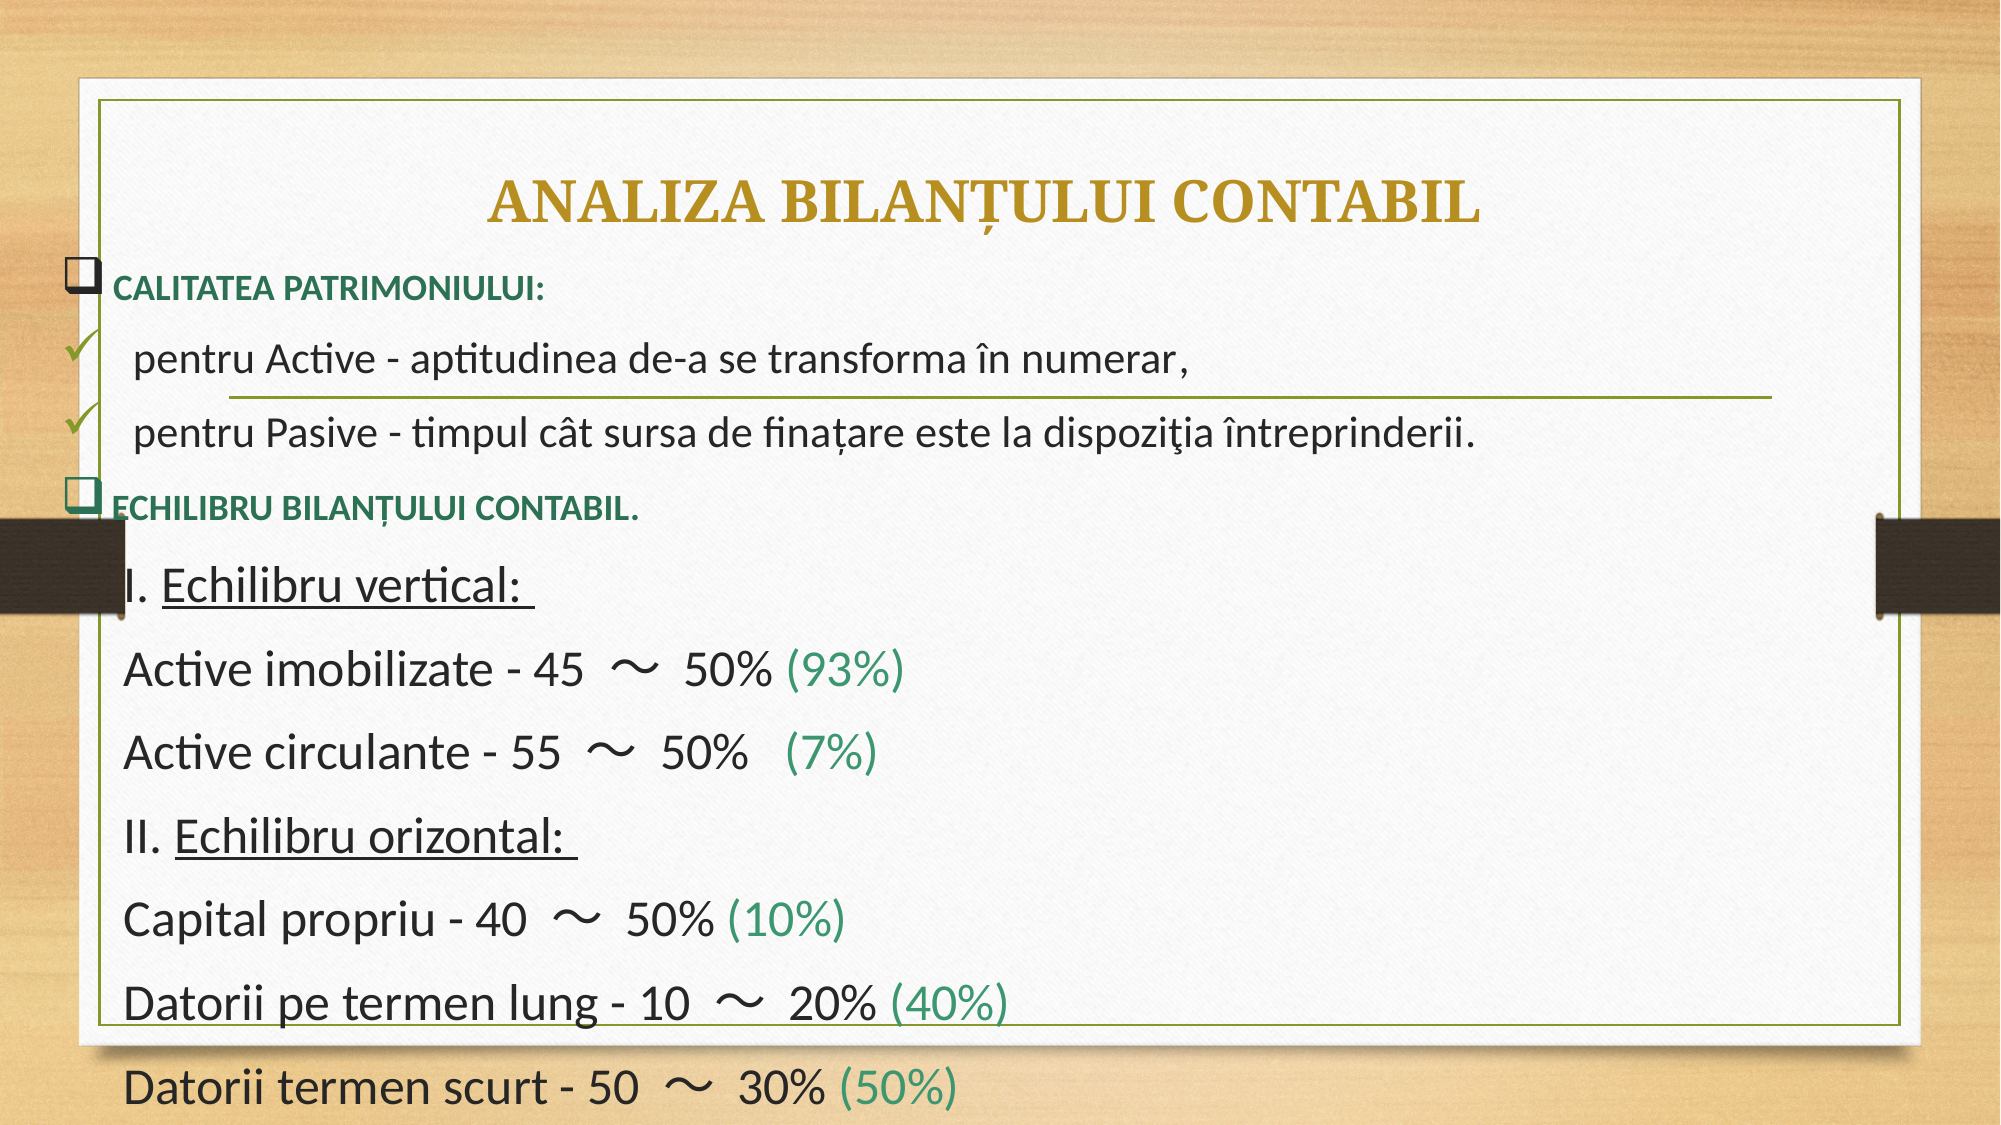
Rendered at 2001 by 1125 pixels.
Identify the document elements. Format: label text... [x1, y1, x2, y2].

list CALITATEA PATRIMONIULUI: pentru Active - aptitudinea de-a se transforma în numerar, pentru Pasive - timpul cât sursa de finațare este la dispoziţia întreprinderii. ECHILIBRU BILANȚULUI CONTABIL. I. Echilibru vertical: Active imobilizate - 45 ～ 50% (93%) Active circulante - 55 ～ 50% (7%) II. Echilibru orizontal: Capital propriu - 40 ～ 50% (10%) Datorii pe termen lung - 10 ～ 20% (40%) Datorii termen scurt - 50 ～ 30% (50%) [45, 248, 1946, 1125]
picture [0, 0, 2001, 1125]
text_box ANALIZA BILANȚULUI CONTABIL [165, 157, 1820, 242]
picture [101, 101, 1898, 248]
